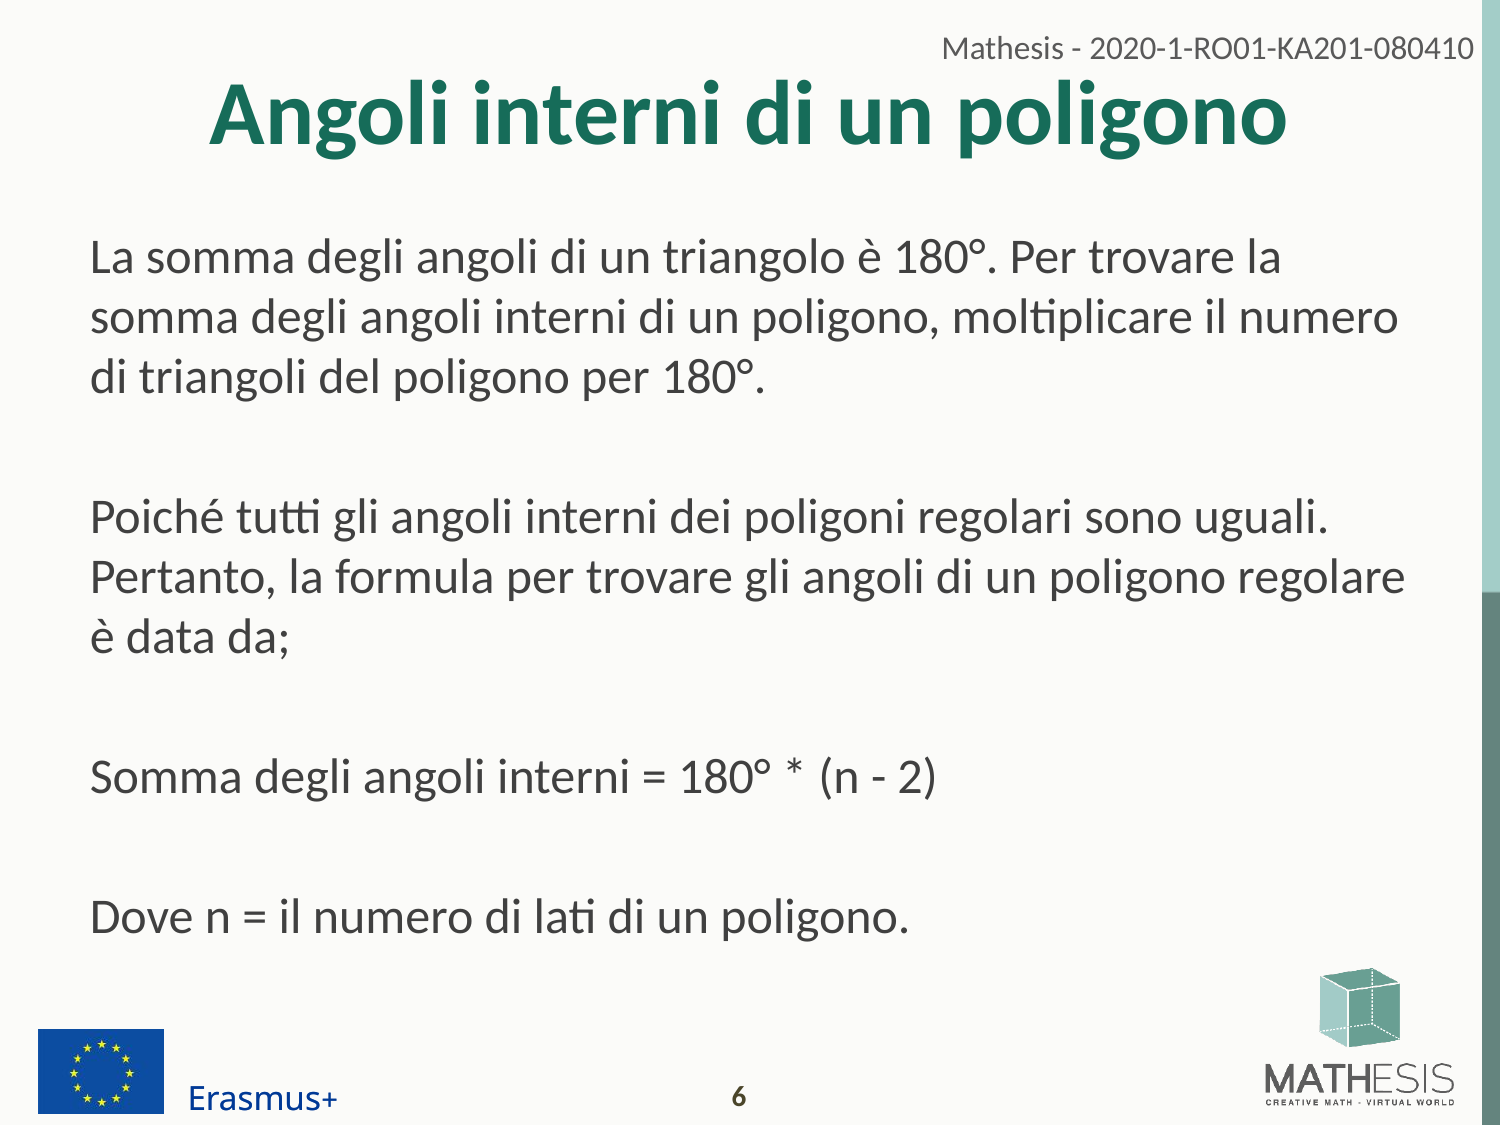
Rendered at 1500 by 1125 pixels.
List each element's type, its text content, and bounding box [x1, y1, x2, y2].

picture [38, 1029, 164, 1114]
list La somma degli angoli di un triangolo è 180°. Per trovare la somma degli angoli interni di un poligono, moltiplicare il numero di triangoli del poligono per 180°. Poiché tutti gli angoli interni dei poligoni regolari sono uguali. Pertanto, la formula per trovare gli angoli di un poligono regolare è data da; Somma degli angoli interni = 180° * (n - 2) Dove n = il numero di lati di un poligono. [75, 216, 1425, 959]
title Angoli interni di un poligono [75, 45, 1425, 216]
